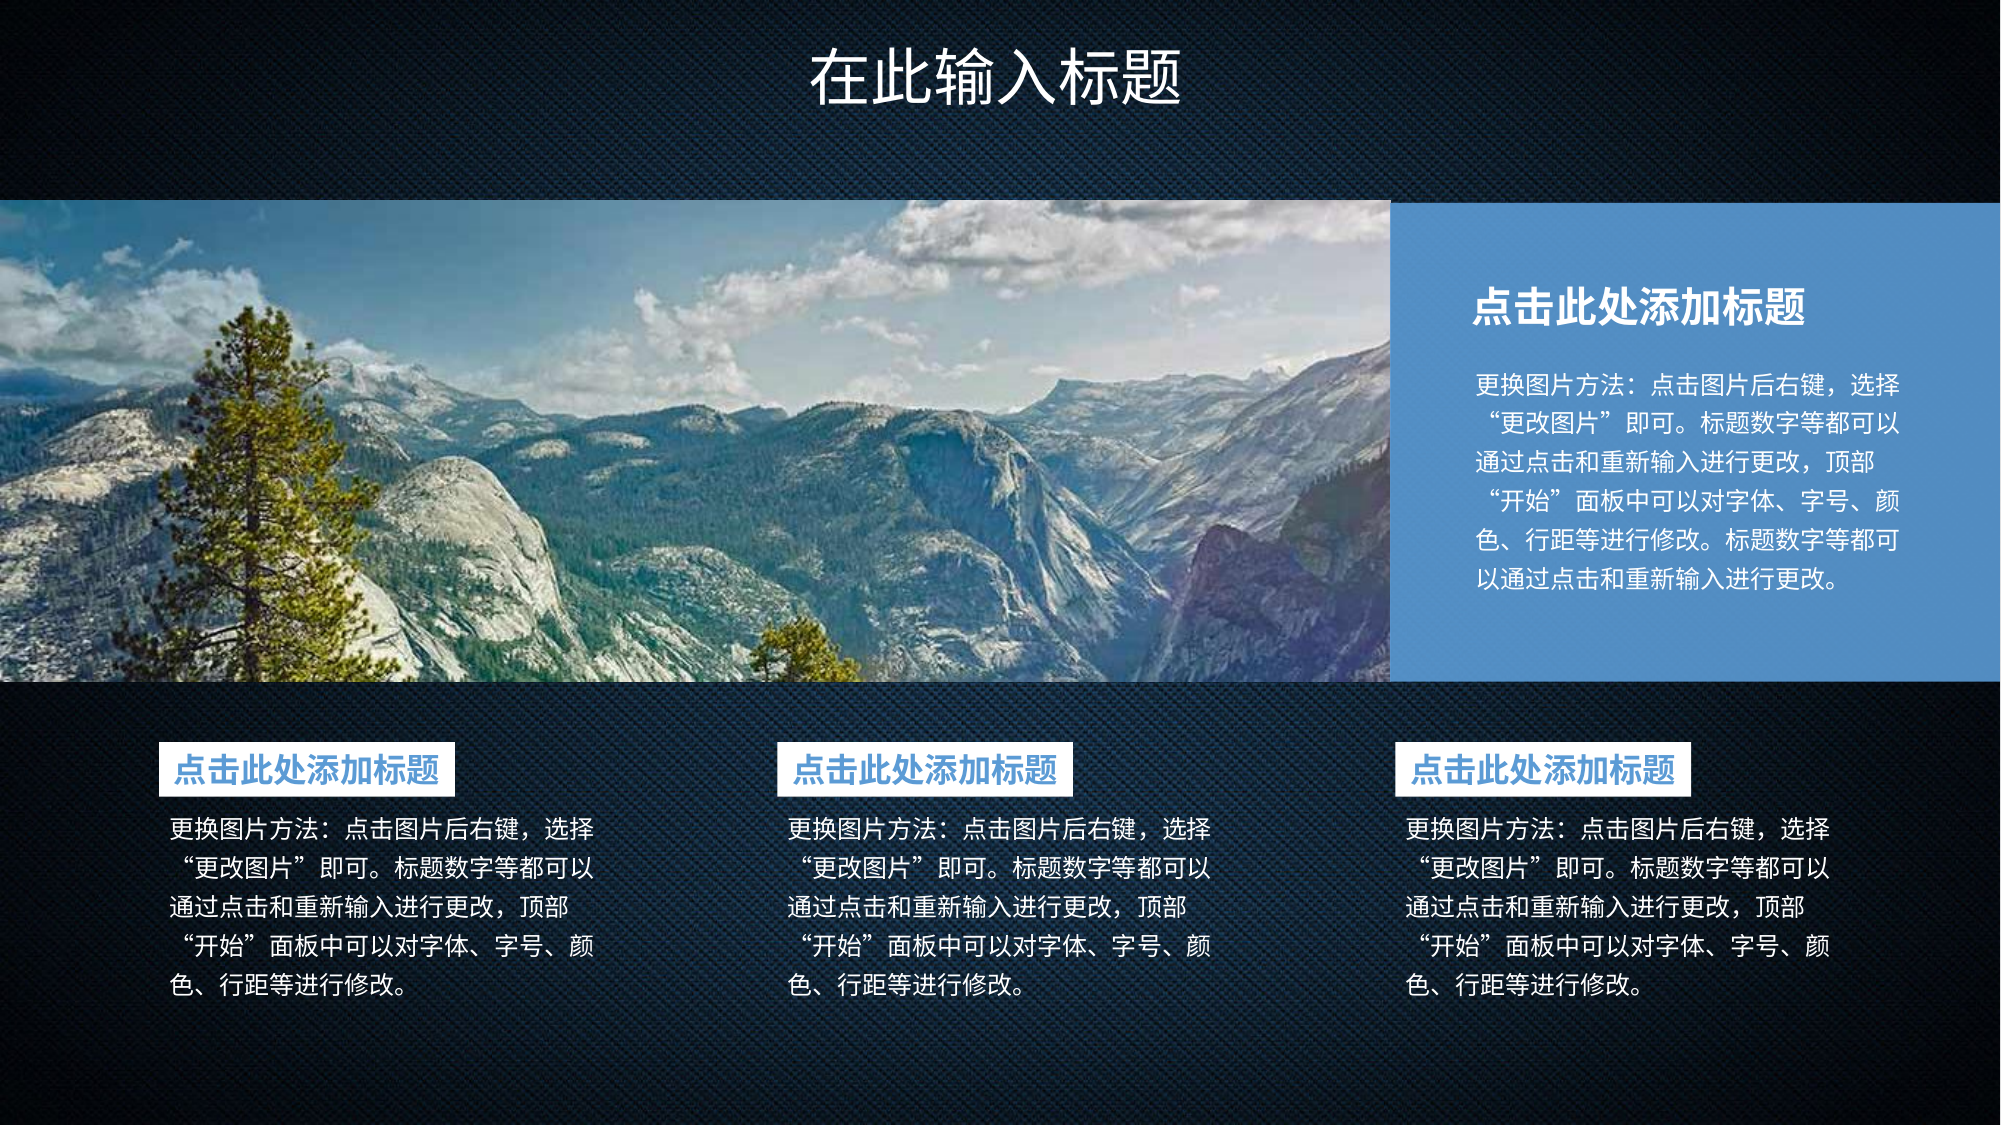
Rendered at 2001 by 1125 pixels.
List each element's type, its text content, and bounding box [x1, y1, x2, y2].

text_box 点击此处添加标题 [1457, 272, 1821, 338]
text_box 更换图片方法：点击图片后右键，选择“更改图片”即可。标题数字等都可以通过点击和重新输入进行更改，顶部“开始”面板中可以对字体、字号、颜色、行距等进行修改。 [1390, 797, 1859, 1007]
text_box 更换图片方法：点击图片后右键，选择“更改图片”即可。标题数字等都可以通过点击和重新输入进行更改，顶部“开始”面板中可以对字体、字号、颜色、行距等进行修改。标题数字等都可以通过点击和重新输入进行更改。 [1461, 352, 1933, 601]
text_box 更换图片方法：点击图片后右键，选择“更改图片”即可。标题数字等都可以通过点击和重新输入进行更改，顶部“开始”面板中可以对字体、字号、颜色、行距等进行修改。 [154, 797, 623, 1007]
text_box 更换图片方法：点击图片后右键，选择“更改图片”即可。标题数字等都可以通过点击和重新输入进行更改，顶部“开始”面板中可以对字体、字号、颜色、行距等进行修改。 [772, 797, 1241, 1007]
text_box 在此输入标题 [638, 30, 1354, 121]
picture [0, 0, 2001, 1125]
text_box 点击此处添加标题 [777, 742, 1073, 797]
text_box [1389, 202, 2000, 683]
text_box 点击此处添加标题 [159, 742, 455, 797]
text_box 点击此处添加标题 [1395, 742, 1692, 797]
